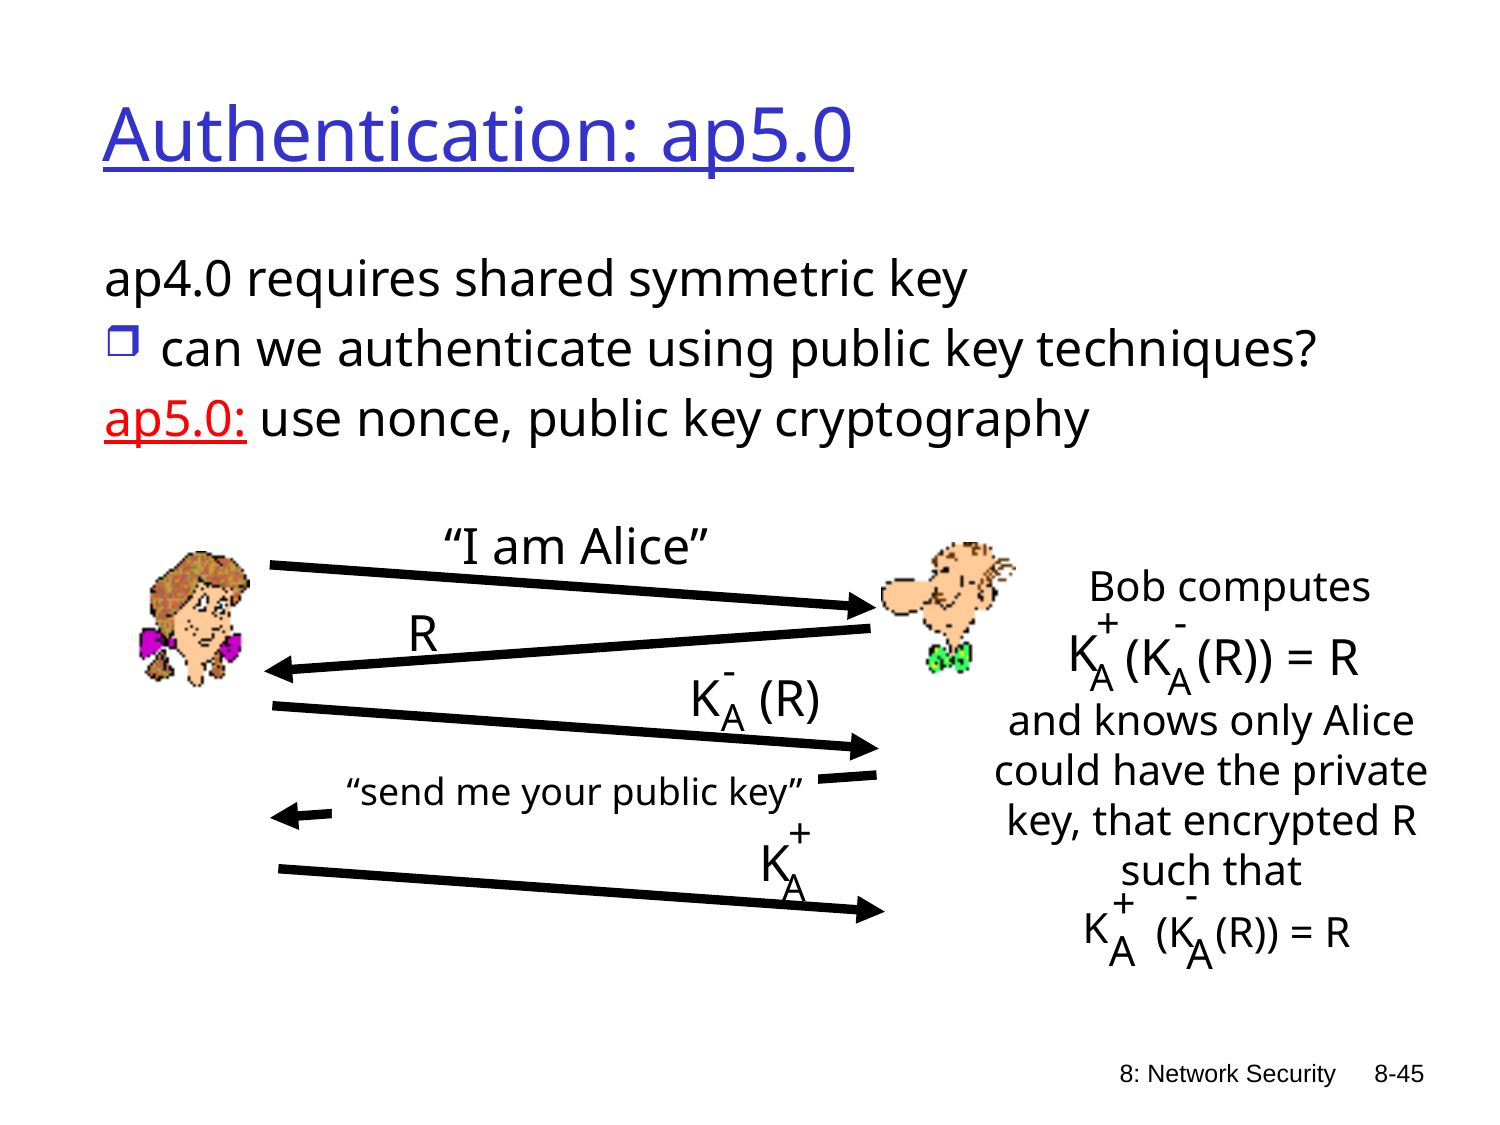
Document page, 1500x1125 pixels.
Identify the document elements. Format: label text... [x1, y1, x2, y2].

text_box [742, 799, 833, 917]
text_box Bob computes [1038, 552, 1422, 678]
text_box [1066, 860, 1374, 986]
picture [881, 542, 1016, 680]
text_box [668, 636, 842, 747]
title Authentication: ap5.0 [87, 37, 1363, 225]
text_box “I am Alice” [429, 506, 723, 582]
text_box [842, 741, 879, 754]
text_box and knows only Alice could have the private key, that encrypted R such that [962, 686, 1461, 901]
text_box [1050, 588, 1384, 711]
picture [135, 551, 250, 693]
text_box [833, 904, 885, 918]
text_box R [392, 593, 454, 669]
list ap4.0 requires shared symmetric key can we authenticate using public key techniques? ap5.0: use nonce, public key cryptography [89, 239, 1460, 1002]
text_box [264, 662, 392, 677]
text_box [510, 582, 877, 614]
slide_number 8-45 [1320, 1050, 1440, 1099]
footer 8: Network Security [876, 1050, 1352, 1125]
text_box [270, 810, 331, 824]
text_box “send me your public key” [331, 760, 818, 821]
